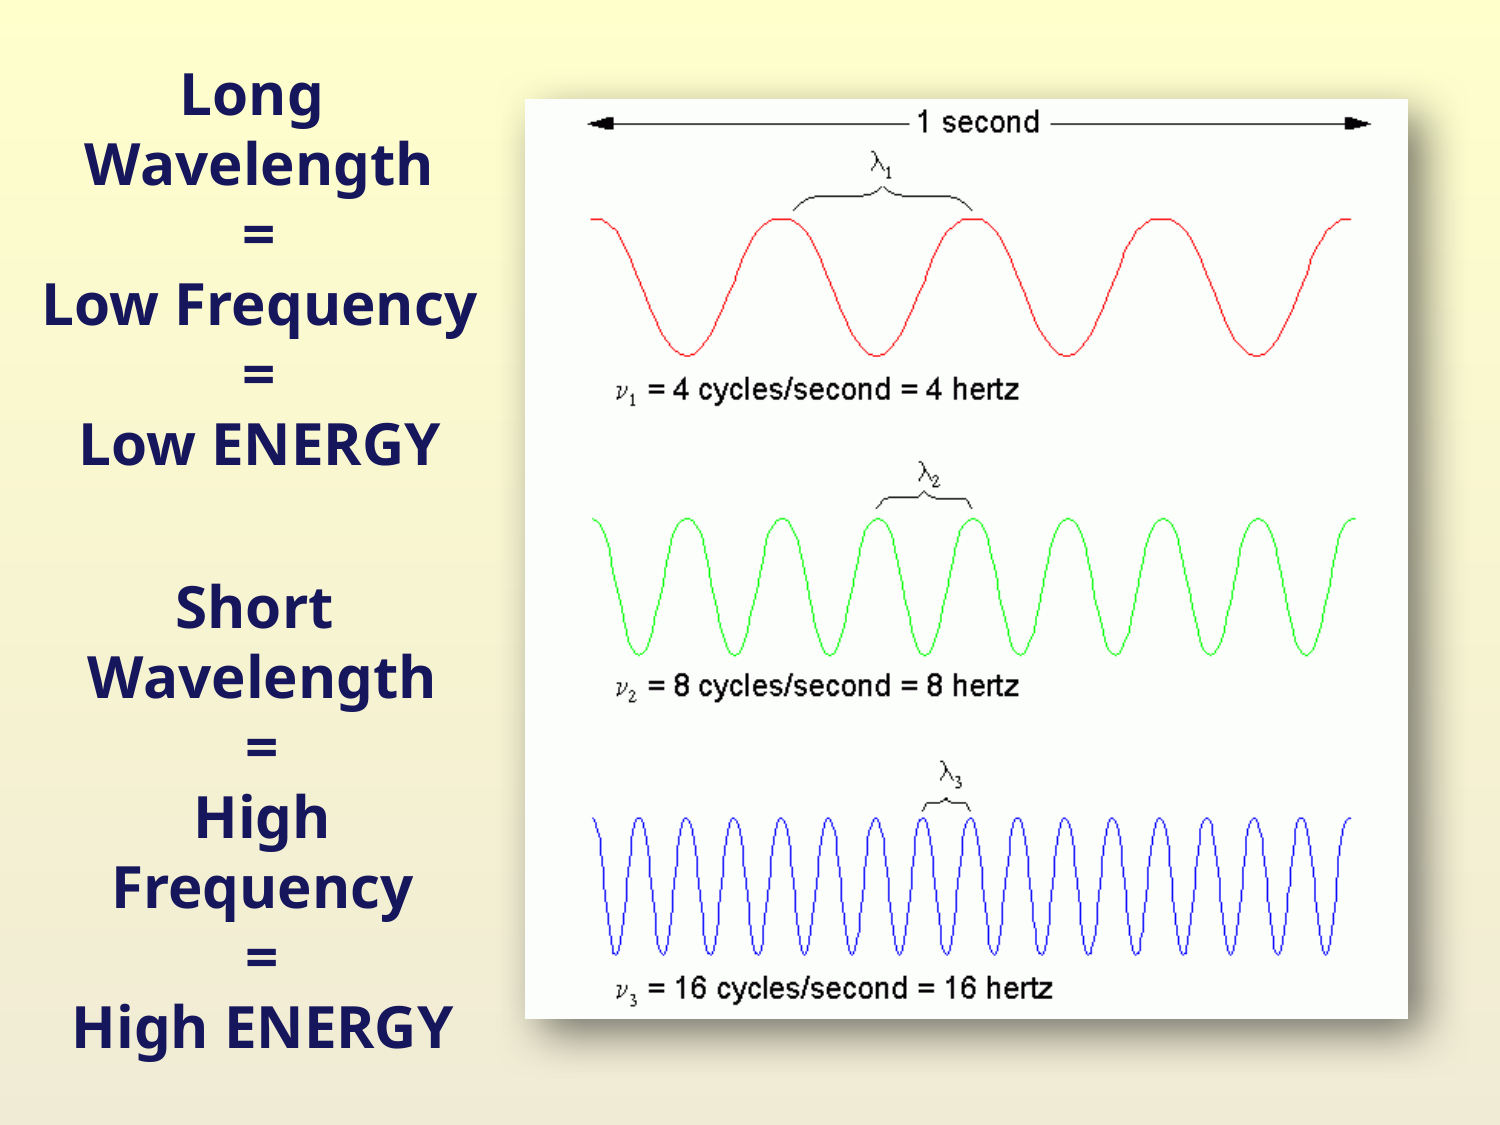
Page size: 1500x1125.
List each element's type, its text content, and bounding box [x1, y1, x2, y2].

text_box Short Wavelength = High Frequency = High ENERGY [37, 562, 488, 1068]
text_box Long Wavelength = Low Frequency = Low ENERGY [26, 49, 493, 485]
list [524, 99, 1409, 1019]
title Wavelength Table [112, 99, 520, 288]
